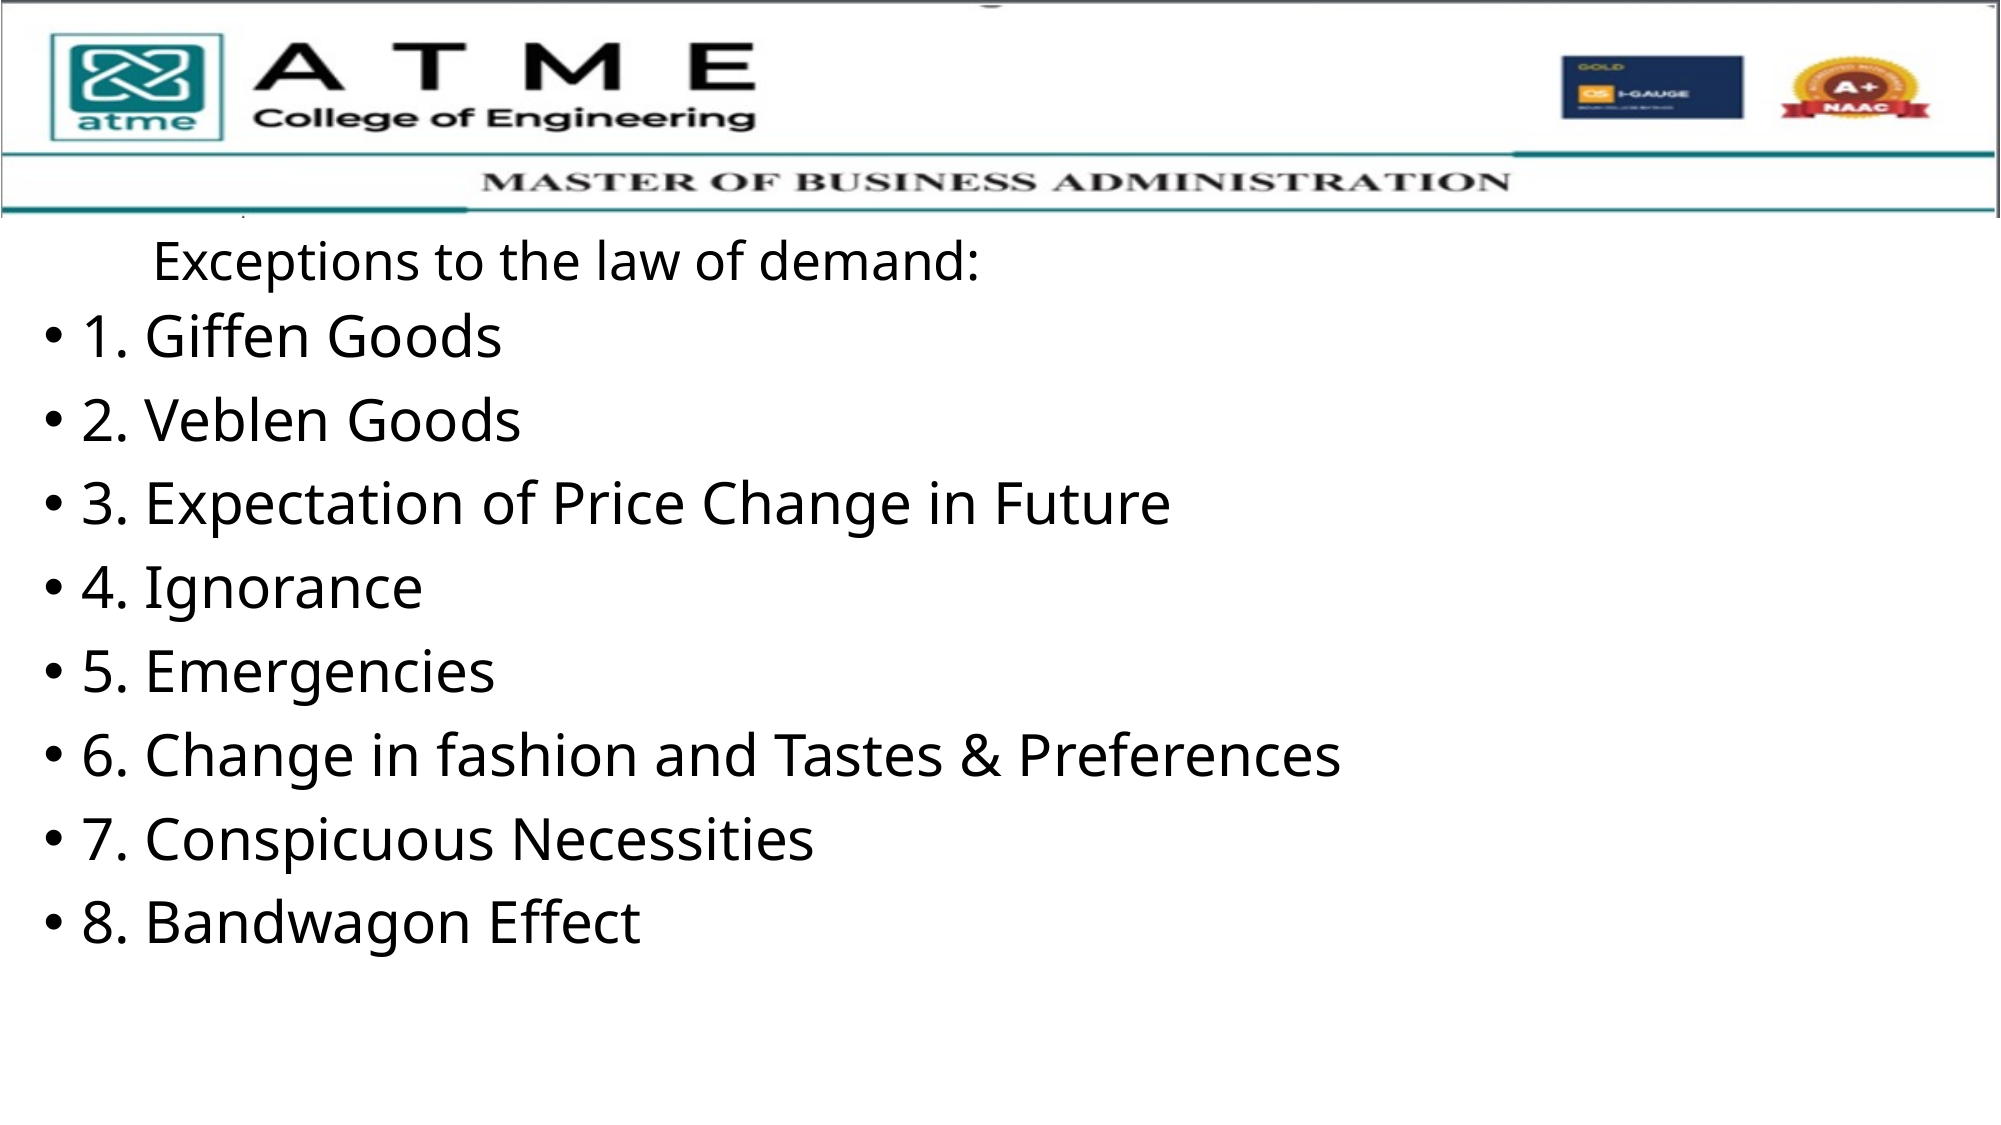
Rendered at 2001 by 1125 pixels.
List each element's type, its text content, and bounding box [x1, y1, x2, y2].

picture [1, 0, 2000, 218]
title Exceptions to the law of demand: [137, 226, 1863, 299]
list 1. Giffen Goods 2. Veblen Goods 3. Expectation of Price Change in Future 4. Ignorance 5. Emergencies 6. Change in fashion and Tastes & Preferences 7. Conspicuous Necessities 8. Bandwagon Effect [28, 299, 1972, 1097]
